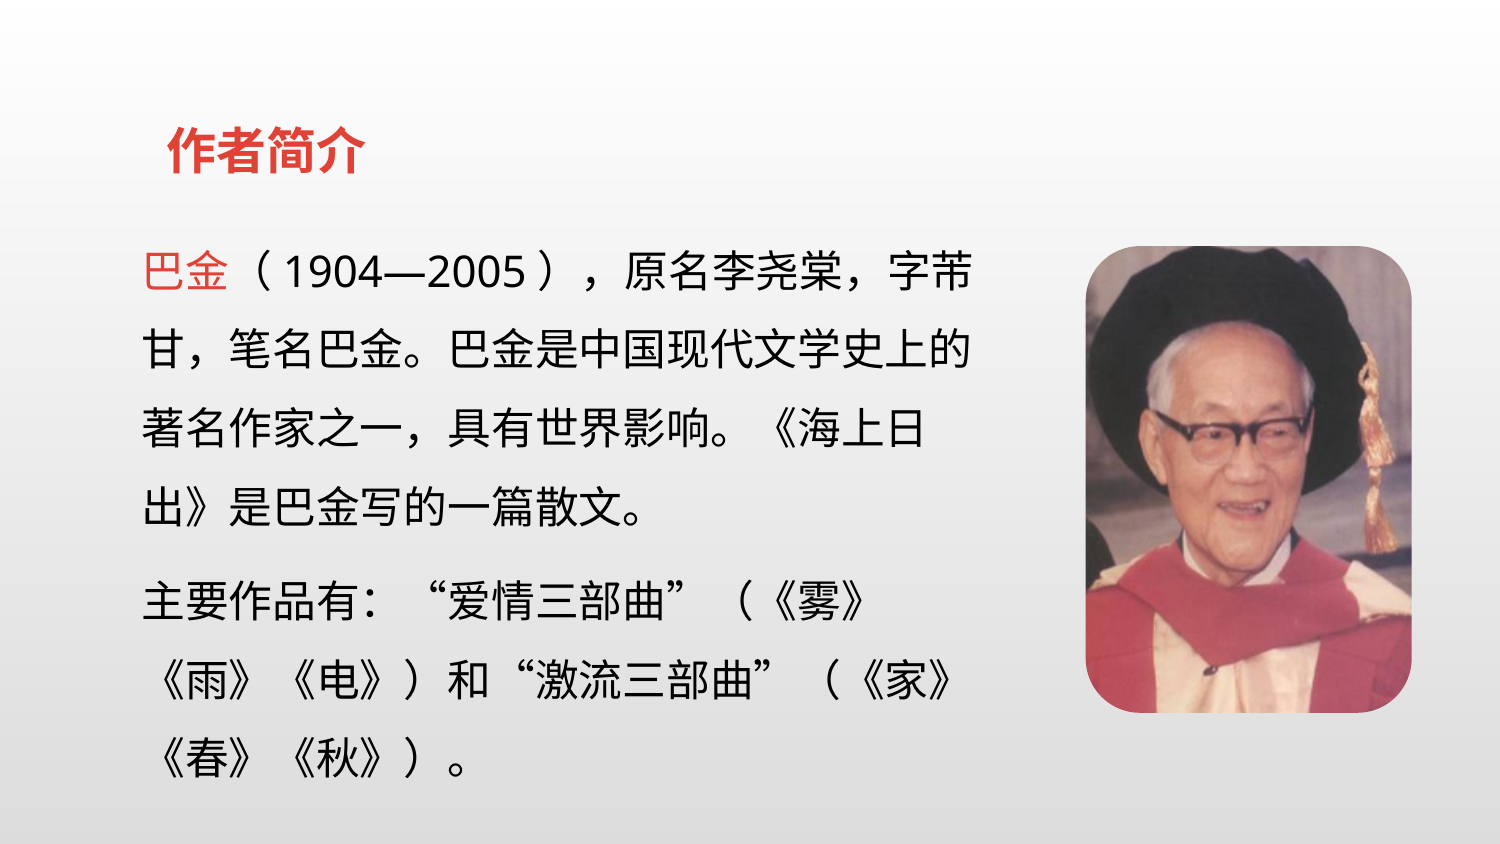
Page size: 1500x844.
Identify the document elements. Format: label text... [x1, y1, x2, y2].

text_box 作者简介 [155, 113, 436, 185]
picture [1085, 246, 1412, 713]
text_box 巴金（1904—2005），原名李尧棠，字芾甘，笔名巴金。巴金是中国现代文学史上的著名作家之一，具有世界影响。《海上日出》是巴金写的一篇散文。 主要作品有：“爱情三部曲”（《雾》《雨》《电》）和“激流三部曲”（《家》《春》《秋》）。 [129, 211, 1027, 769]
